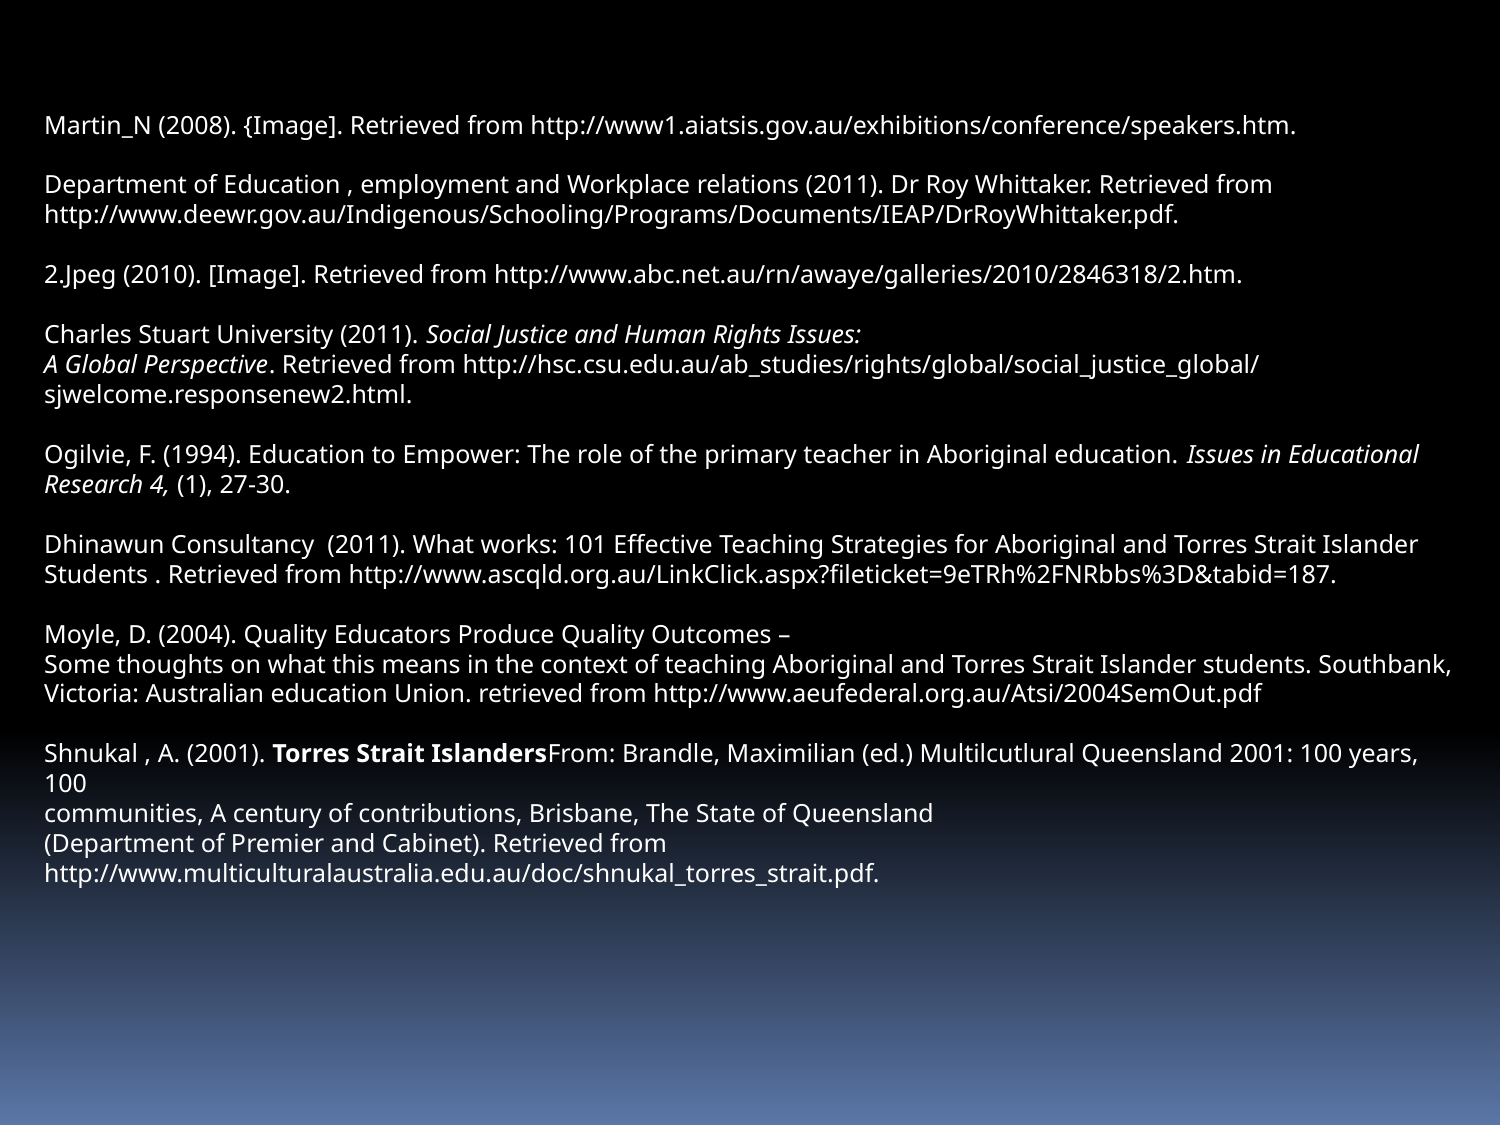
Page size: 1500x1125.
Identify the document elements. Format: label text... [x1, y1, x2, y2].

text_box Martin_N (2008). {Image]. Retrieved from http://www1.aiatsis.gov.au/exhibitions/conference/speakers.htm. Department of Education , employment and Workplace relations (2011). Dr Roy Whittaker. Retrieved from http://www.deewr.gov.au/Indigenous/Schooling/Programs/Documents/IEAP/DrRoyWhittaker.pdf. 2.Jpeg (2010). [Image]. Retrieved from http://www.abc.net.au/rn/awaye/galleries/2010/2846318/2.htm. Charles Stuart University (2011). Social Justice and Human Rights Issues: A Global Perspective. Retrieved from http://hsc.csu.edu.au/ab_studies/rights/global/social_justice_global/sjwelcome.responsenew2.html. Ogilvie, F. (1994). Education to Empower: The role of the primary teacher in Aboriginal education. Issues in Educational Research 4, (1), 27-30. Dhinawun Consultancy (2011). What works: 101 Effective Teaching Strategies for Aboriginal and Torres Strait Islander Students . Retrieved from http://www.ascqld.org.au/LinkClick.aspx?fileticket=9eTRh%2FNRbbs%3D&tabid=187. Moyle, D. (2004). Quality Educators Produce Quality Outcomes – Some thoughts on what this means in the context of teaching Aboriginal and Torres Strait Islander students. Southbank, Victoria: Australian education Union. retrieved from http://www.aeufederal.org.au/Atsi/2004SemOut.pdf Shnukal , A. (2001). Torres Strait IslandersFrom: Brandle, Maximilian (ed.) Multilcutlural Queensland 2001: 100 years, 100 communities, A century of contributions, Brisbane, The State of Queensland (Department of Premier and Cabinet). Retrieved from http://www.multiculturalaustralia.edu.au/doc/shnukal_torres_strait.pdf. [29, 101, 1471, 940]
